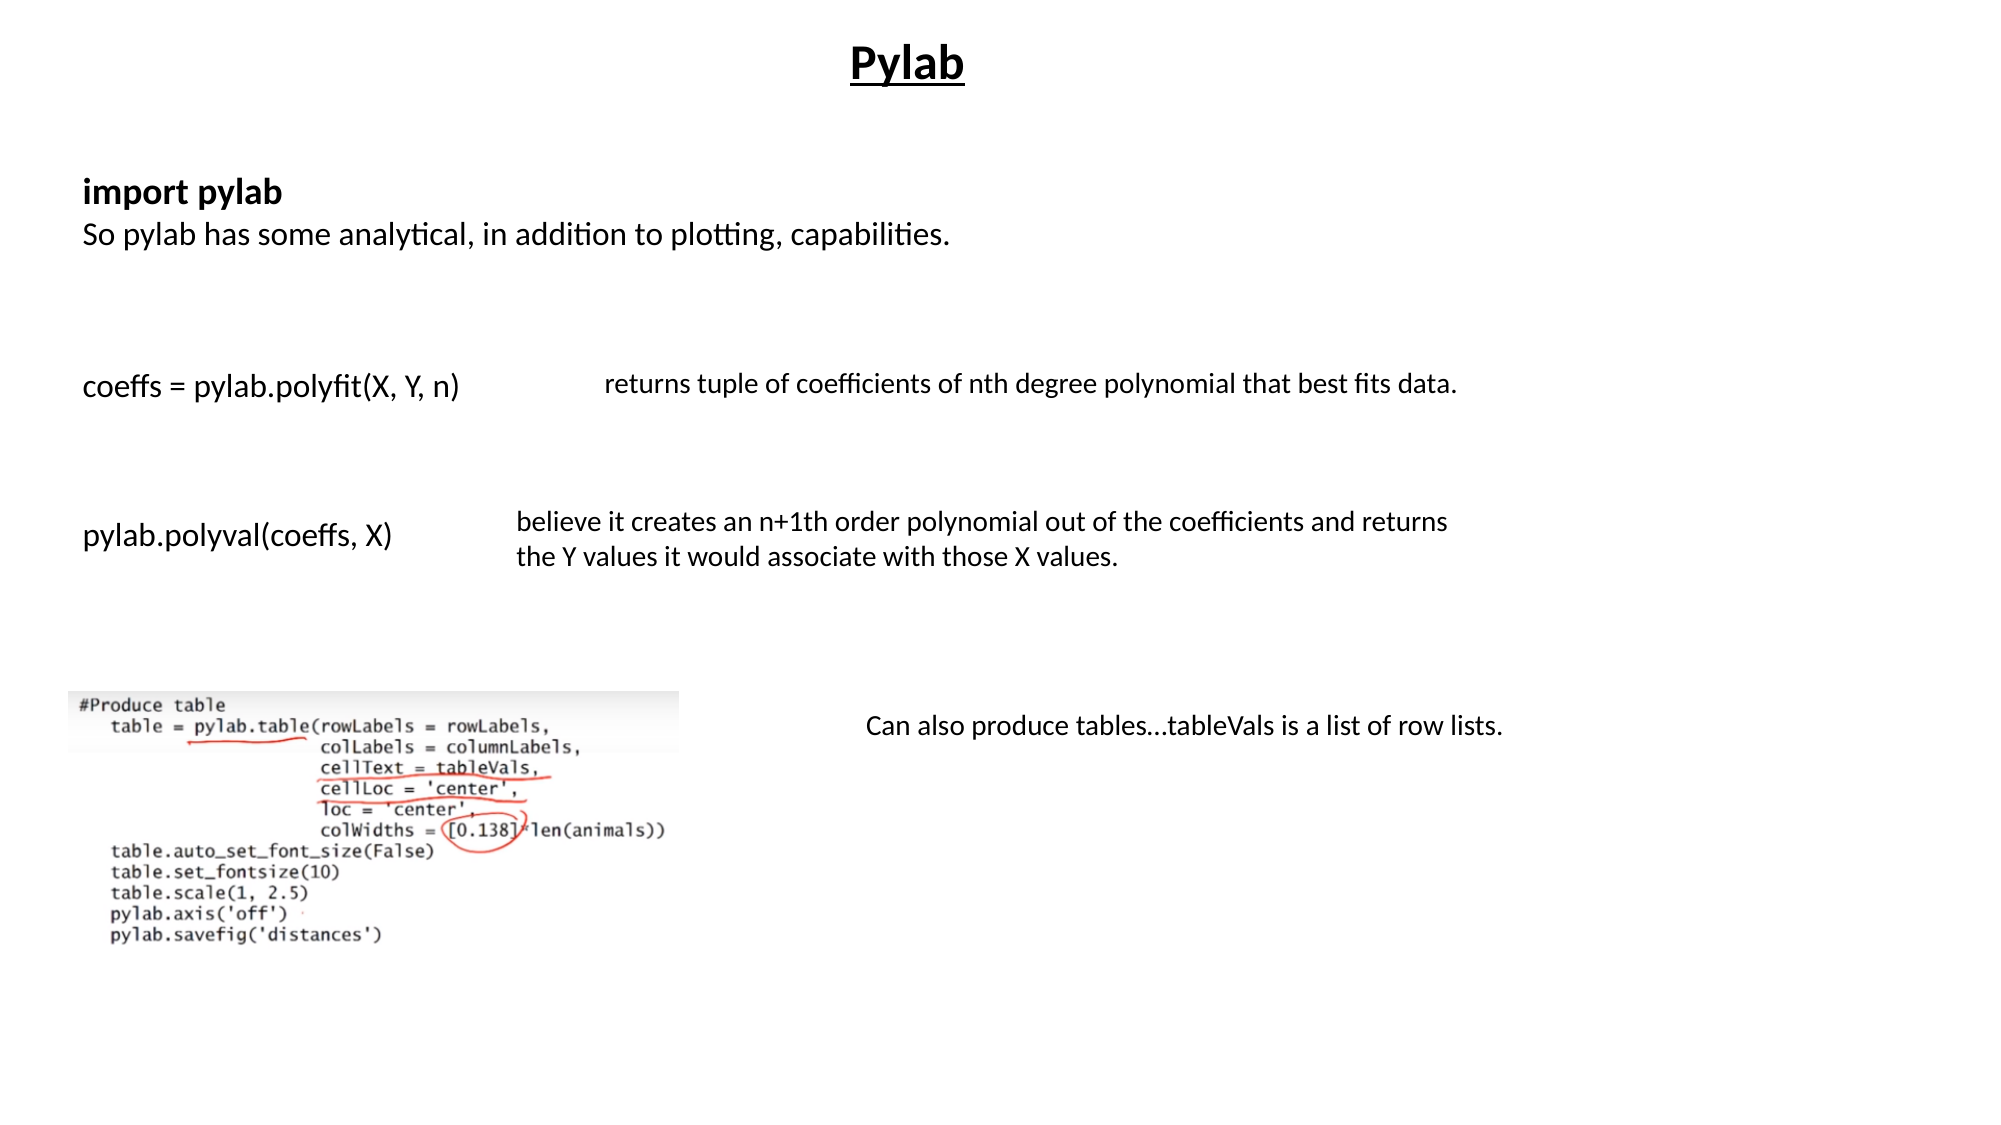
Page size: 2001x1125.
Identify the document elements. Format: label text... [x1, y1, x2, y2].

text_box believe it creates an n+1th order polynomial out of the coefficients and returns the Y values it would associate with those X values. [501, 494, 1502, 580]
text_box returns tuple of coefficients of nth degree polynomial that best fits data. [589, 356, 1590, 407]
picture [67, 691, 679, 957]
text_box import pylab So pylab has some analytical, in addition to plotting, capabilities. [67, 159, 1318, 260]
text_box Pylab [835, 21, 980, 97]
text_box pylab.polyval(coeffs, X) [68, 505, 425, 560]
text_box coeffs = pylab.polyfit(X, Y, n) [67, 356, 502, 412]
text_box Can also produce tables…tableVals is a list of row lists. [851, 698, 1670, 749]
